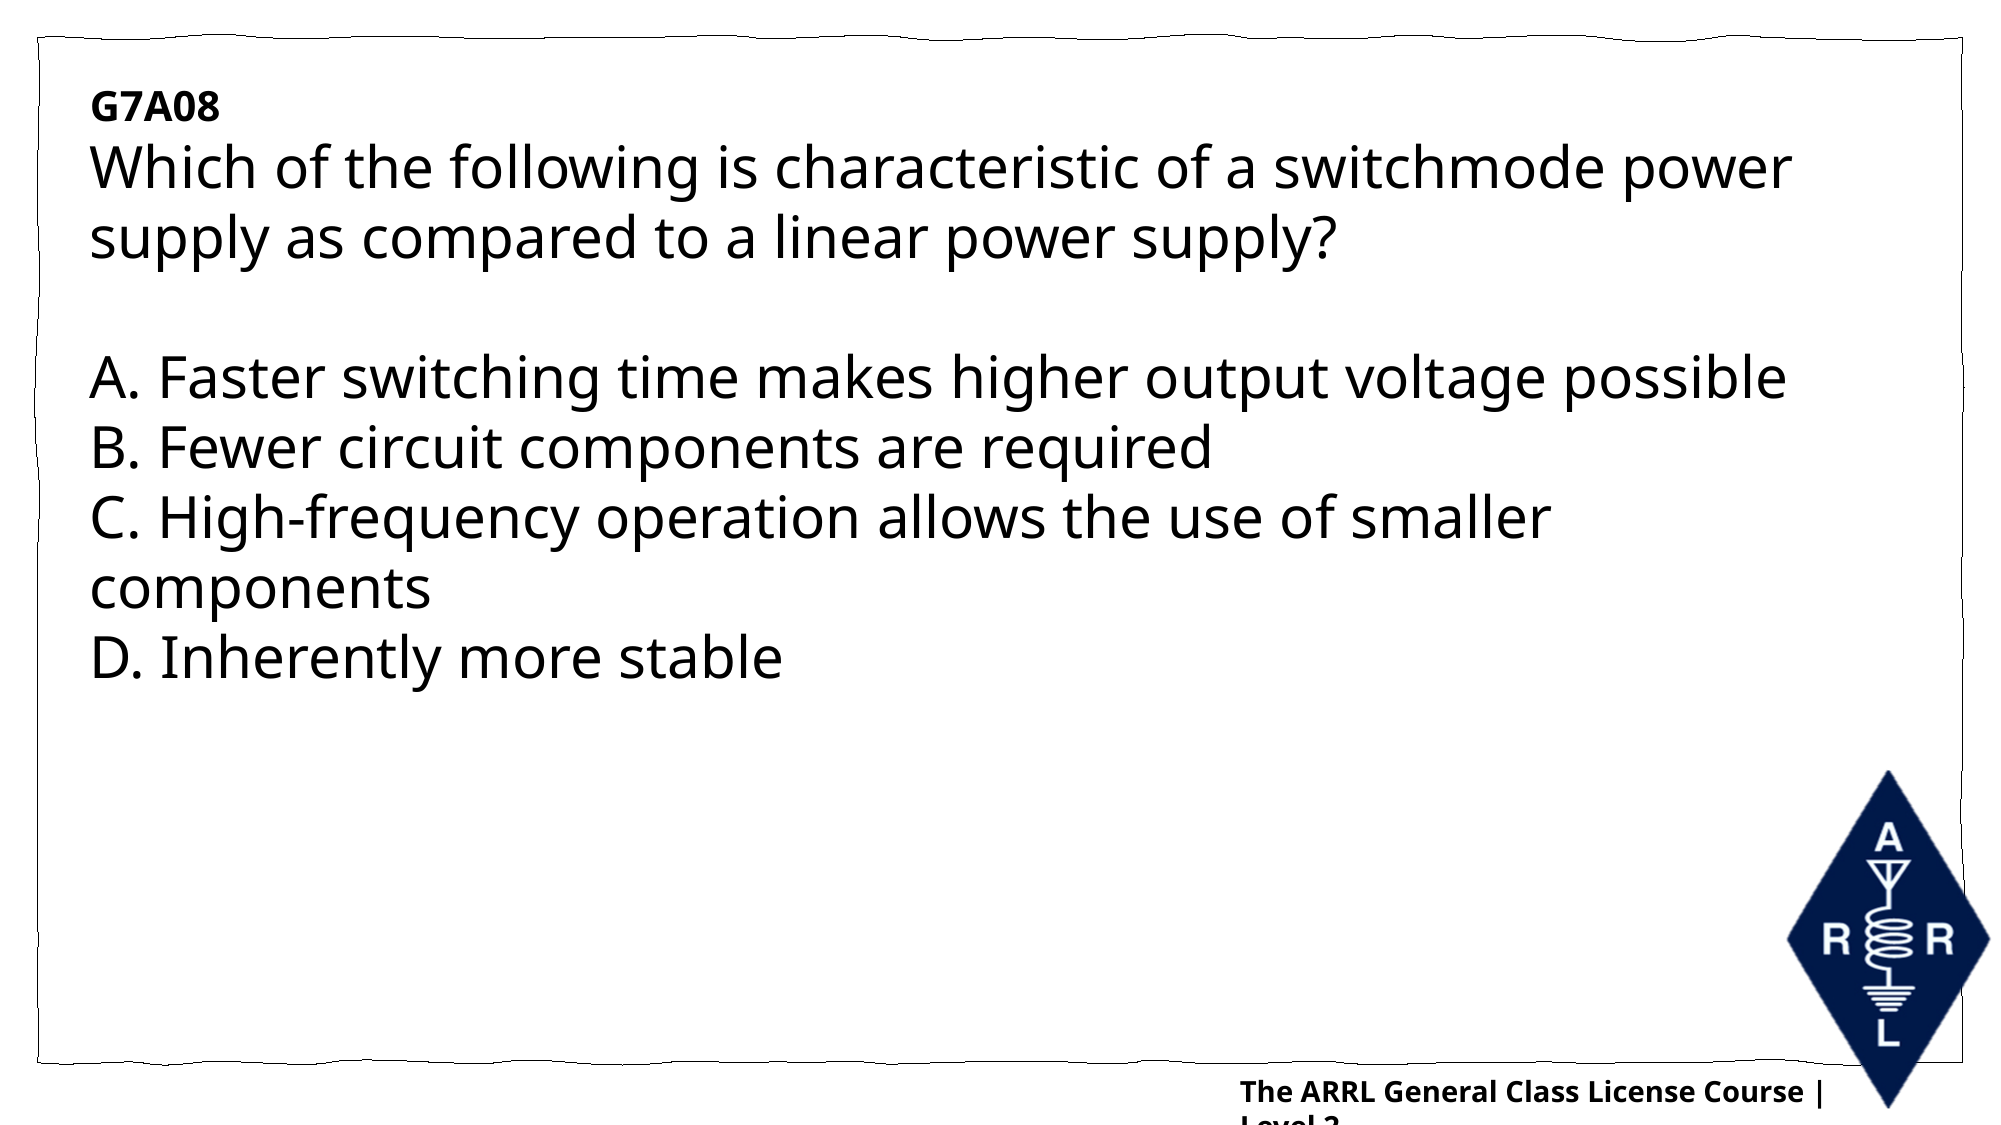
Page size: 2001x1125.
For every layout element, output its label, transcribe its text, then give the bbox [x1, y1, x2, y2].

text_box G7A08 Which of the following is characteristic of a switchmode power supply as compared to a linear power supply? A. Faster switching time makes higher output voltage possible B. Fewer circuit components are required C. High-frequency operation allows the use of smaller components D. Inherently more stable [75, 72, 1850, 698]
picture [1773, 752, 1999, 1125]
